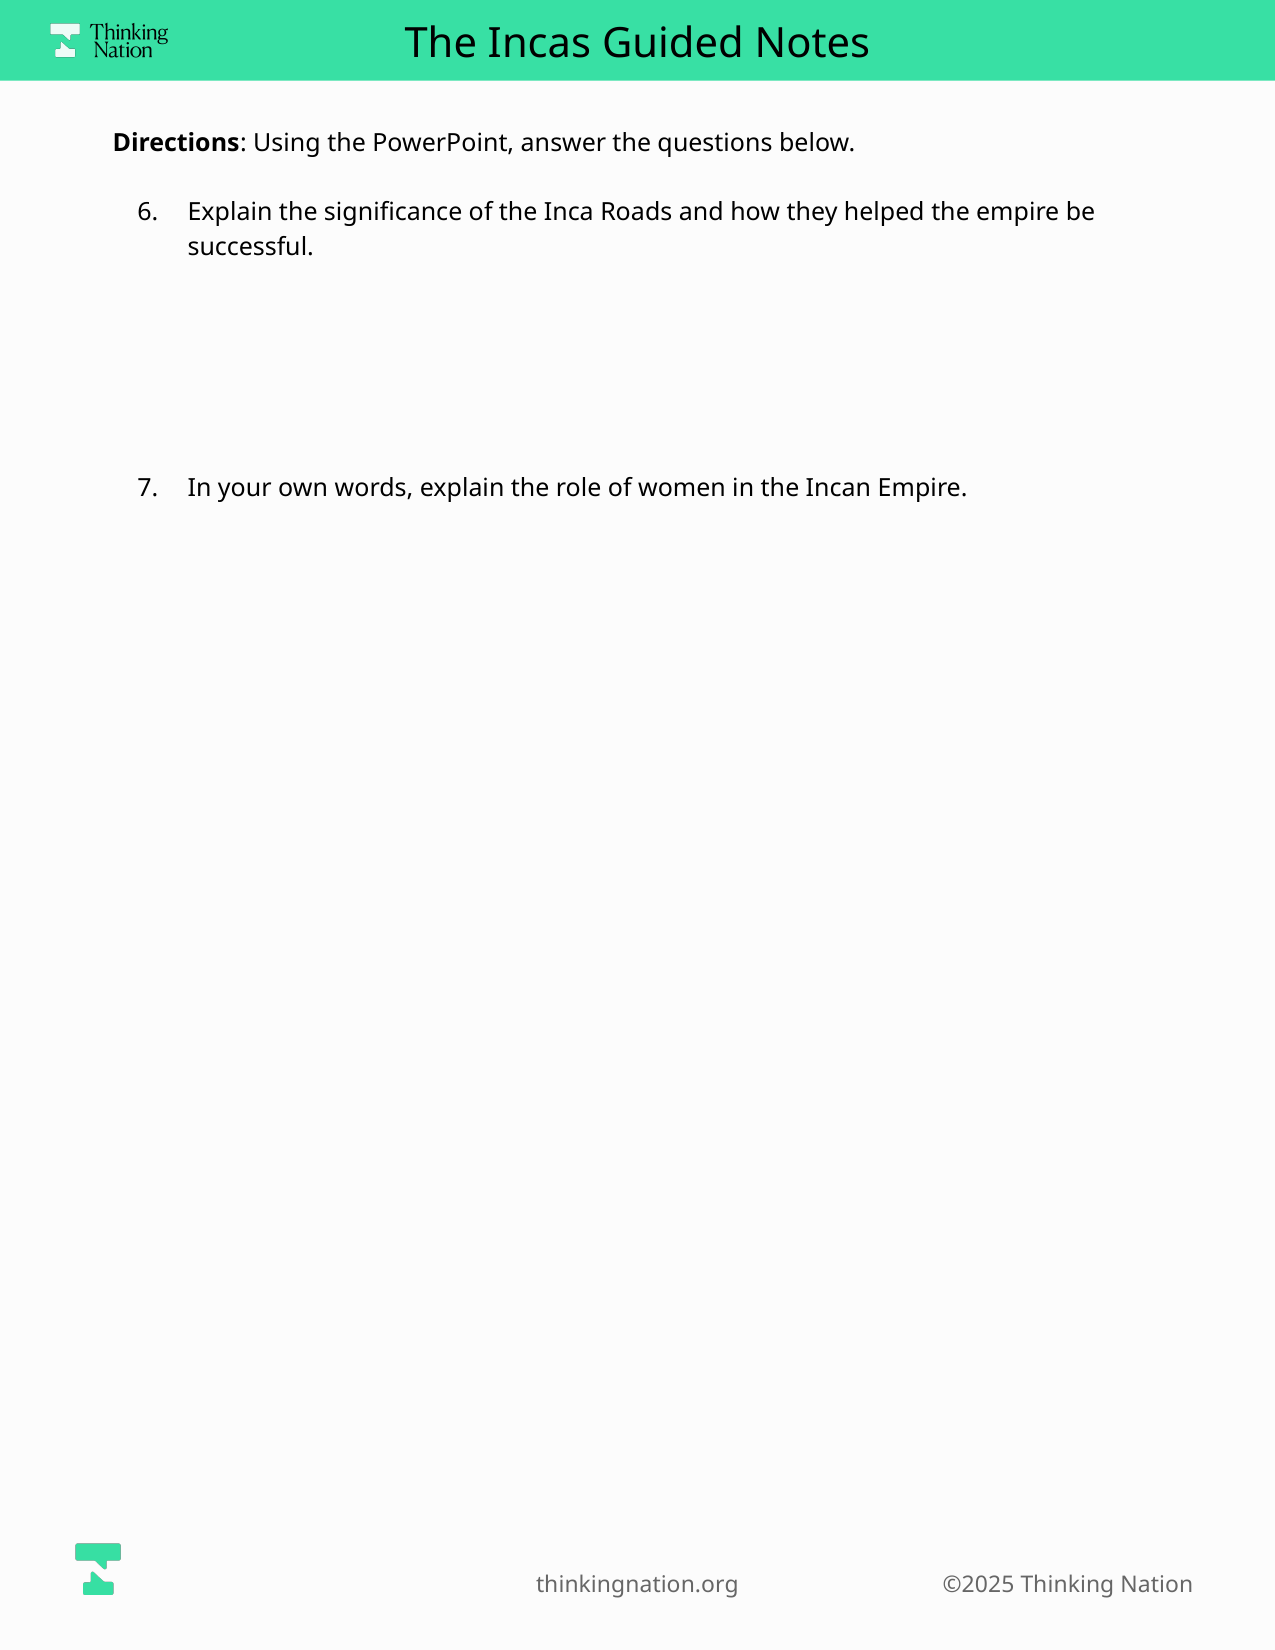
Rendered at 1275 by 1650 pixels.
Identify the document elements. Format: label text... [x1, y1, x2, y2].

text_box Directions: Using the PowerPoint, answer the questions below. Explain the significance of the Inca Roads and how they helped the empire be successful. In your own words, explain the role of women in the Incan Empire. [97, 107, 1178, 792]
text_box ©2025 Thinking Nation [907, 1553, 1210, 1605]
text_box thinkingnation.org [486, 1553, 789, 1605]
picture [36, 12, 172, 69]
text_box The Incas Guided Notes [0, 0, 1275, 81]
picture [62, 1533, 134, 1605]
